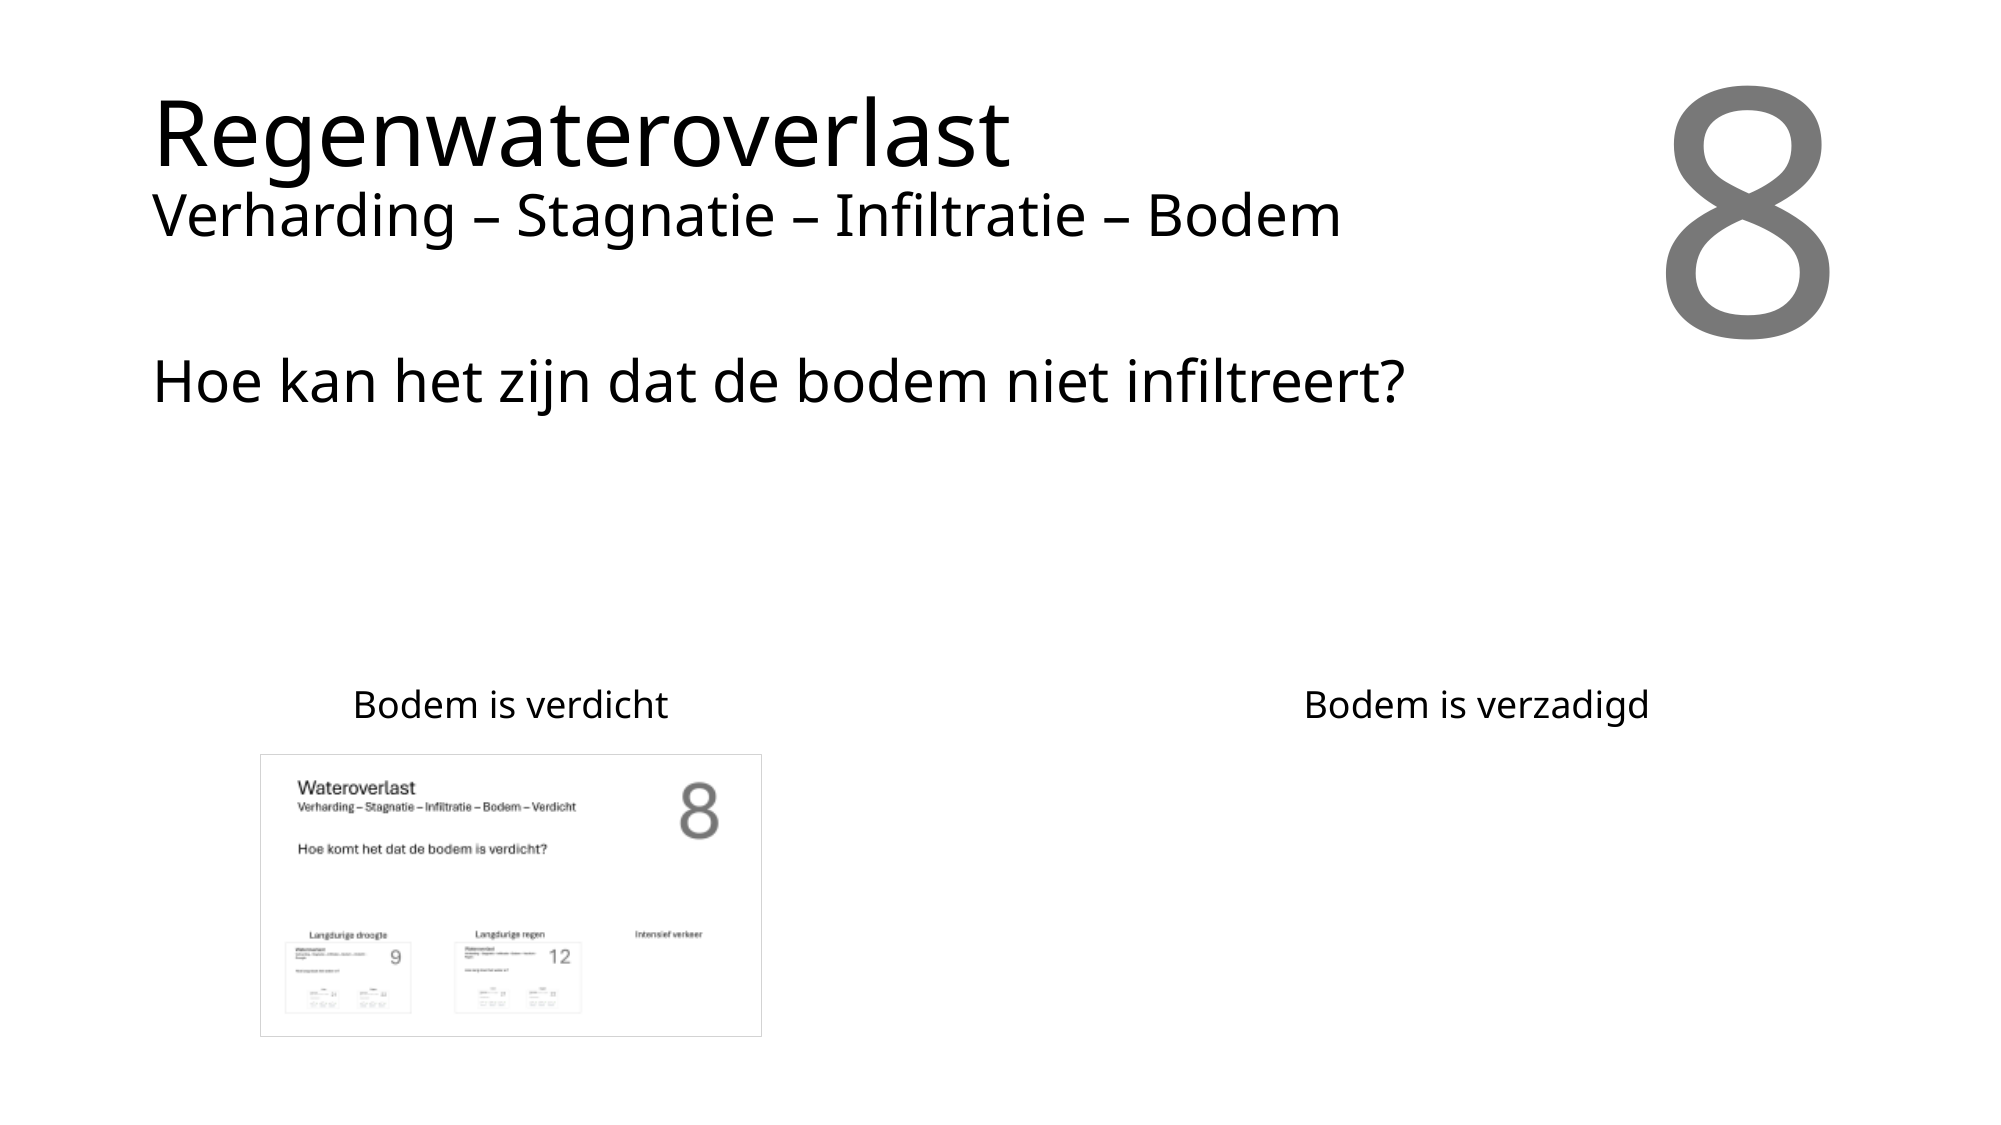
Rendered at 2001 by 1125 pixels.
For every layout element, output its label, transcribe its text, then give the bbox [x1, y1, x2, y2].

picture [261, 755, 761, 1036]
text_box Bodem is verzadigd [1248, 673, 1706, 734]
text_box Bodem is verdicht [294, 673, 728, 734]
title Regenwateroverlast Verharding – Stagnatie – Infiltratie – Bodem [137, 59, 1360, 278]
list Hoe kan het zijn dat de bodem niet infiltreert? [137, 344, 1863, 486]
slide_number 8 [1396, 59, 1863, 393]
